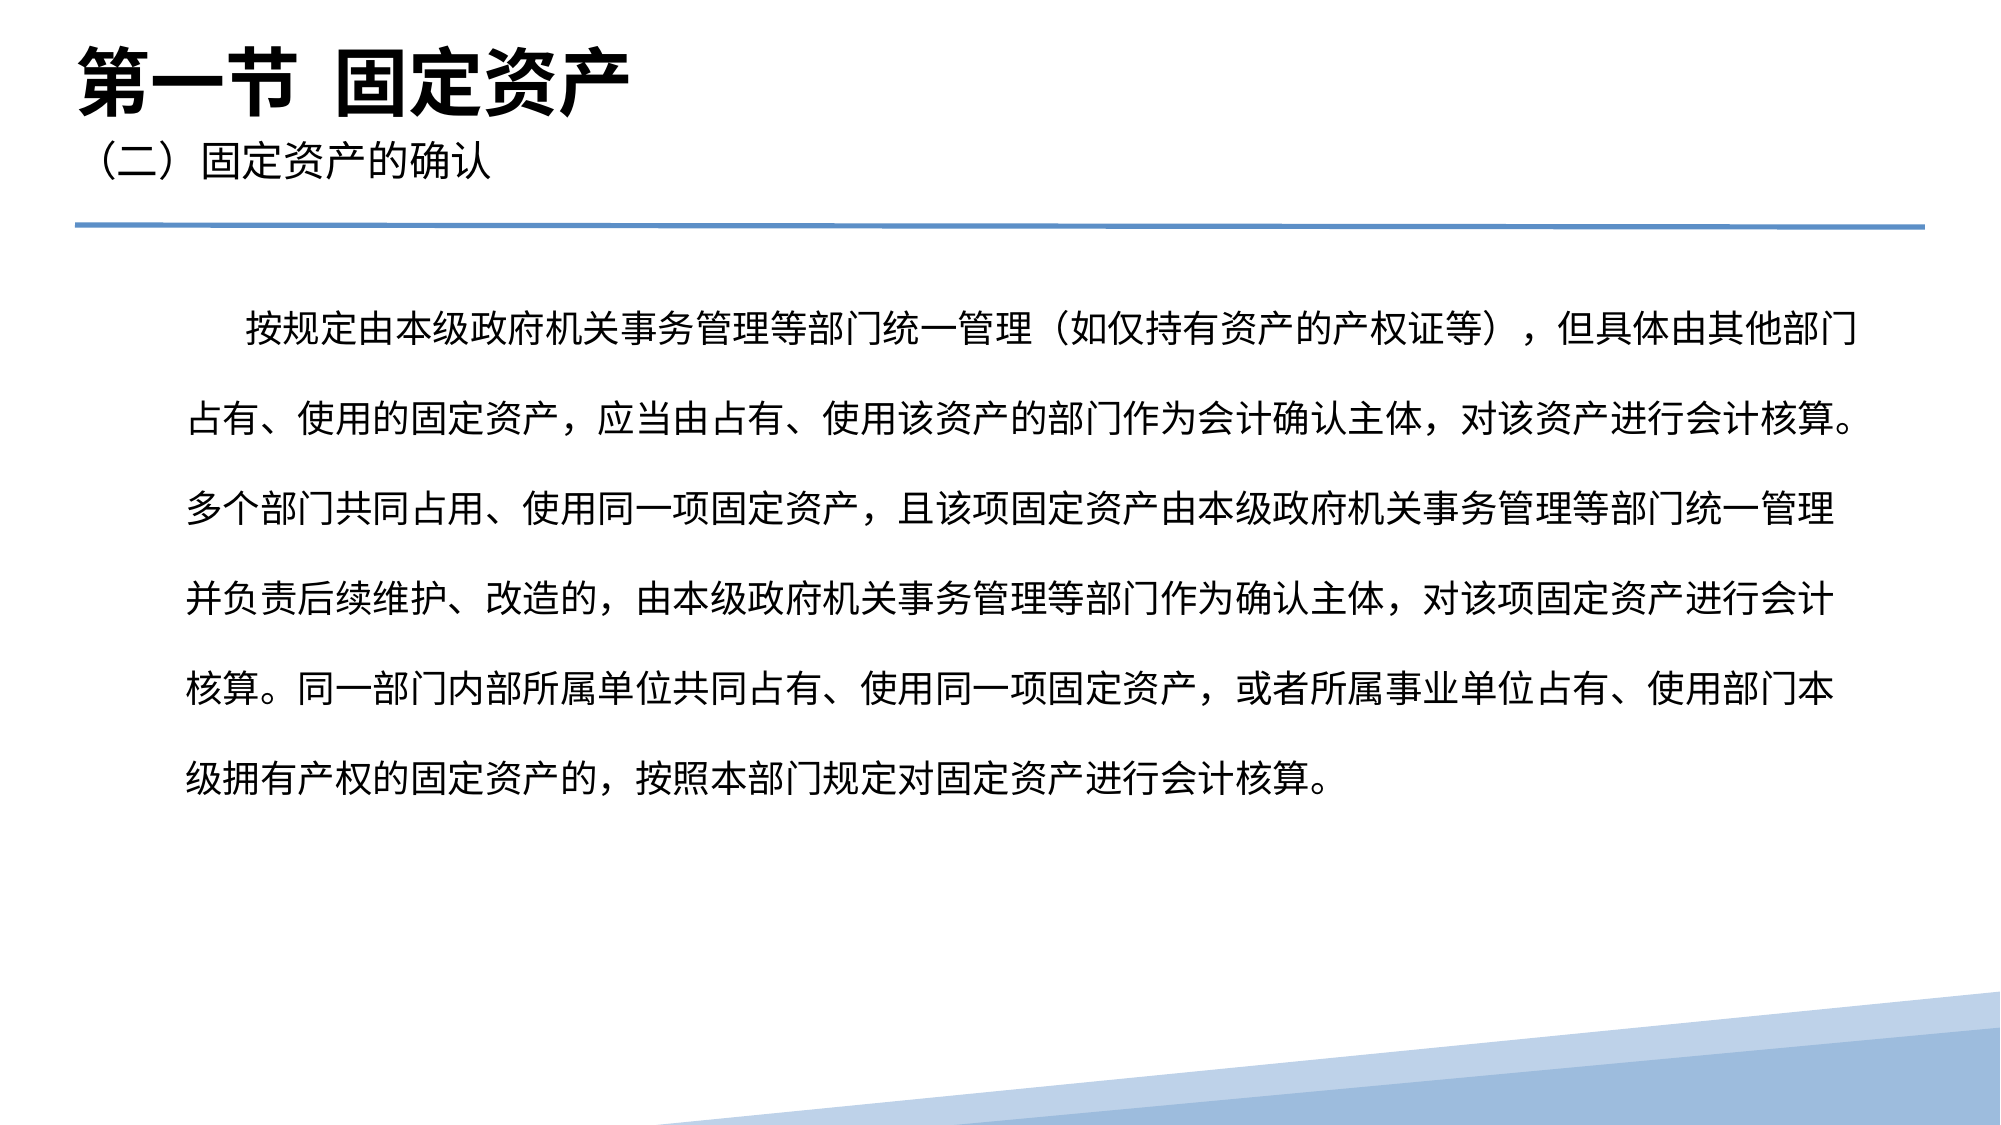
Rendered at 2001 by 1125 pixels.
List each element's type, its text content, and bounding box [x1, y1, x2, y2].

text_box 第一节 固定资产 [75, 24, 1925, 124]
text_box （二）固定资产的确认 [75, 124, 1925, 200]
text_box 按规定由本级政府机关事务管理等部门统一管理（如仅持有资产的产权证等），但具体由其他部门占有、使用的固定资产，应当由占有、使用该资产的部门作为会计确认主体，对该资产进行会计核算。多个部门共同占用、使用同一项固定资产，且该项固定资产由本级政府机关事务管理等部门统一管理并负责后续维护、改造的，由本级政府机关事务管理等部门作为确认主体，对该项固定资产进行会计核算。同一部门内部所属单位共同占有、使用同一项固定资产，或者所属事业单位占有、使用部门本级拥有产权的固定资产的，按照本部门规定对固定资产进行会计核算。 [170, 252, 1882, 980]
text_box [656, 991, 2000, 1125]
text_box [74, 224, 1925, 228]
